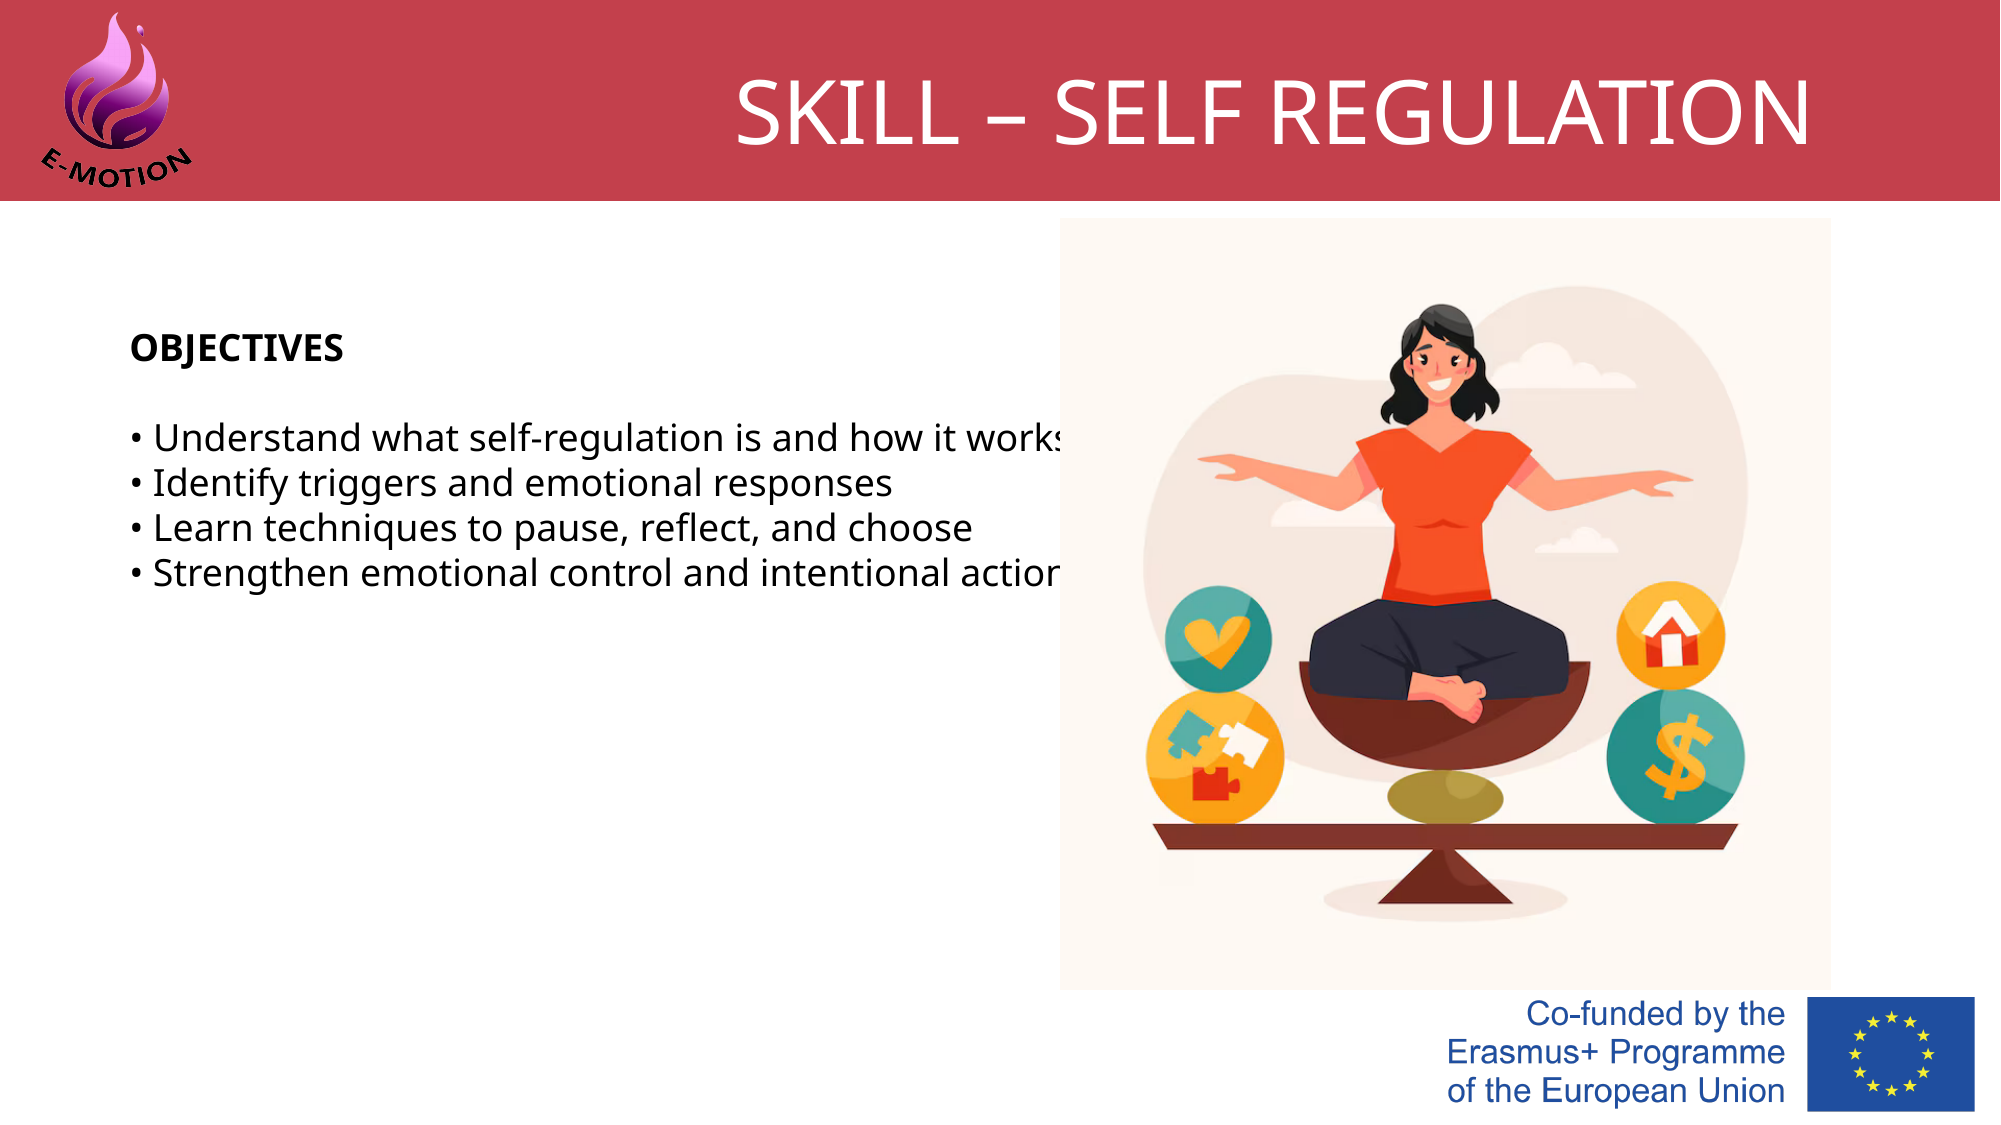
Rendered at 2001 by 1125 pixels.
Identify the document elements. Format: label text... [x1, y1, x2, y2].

text_box SKILL – SELF REGULATION [572, 41, 1831, 316]
text_box OBJECTIVES • Understand what self-regulation is and how it works • Identify triggers and emotional responses • Learn techniques to pause, reflect, and choose • Strengthen emotional control and intentional action [114, 316, 1059, 602]
picture [1059, 218, 1832, 991]
picture [0, 0, 253, 247]
